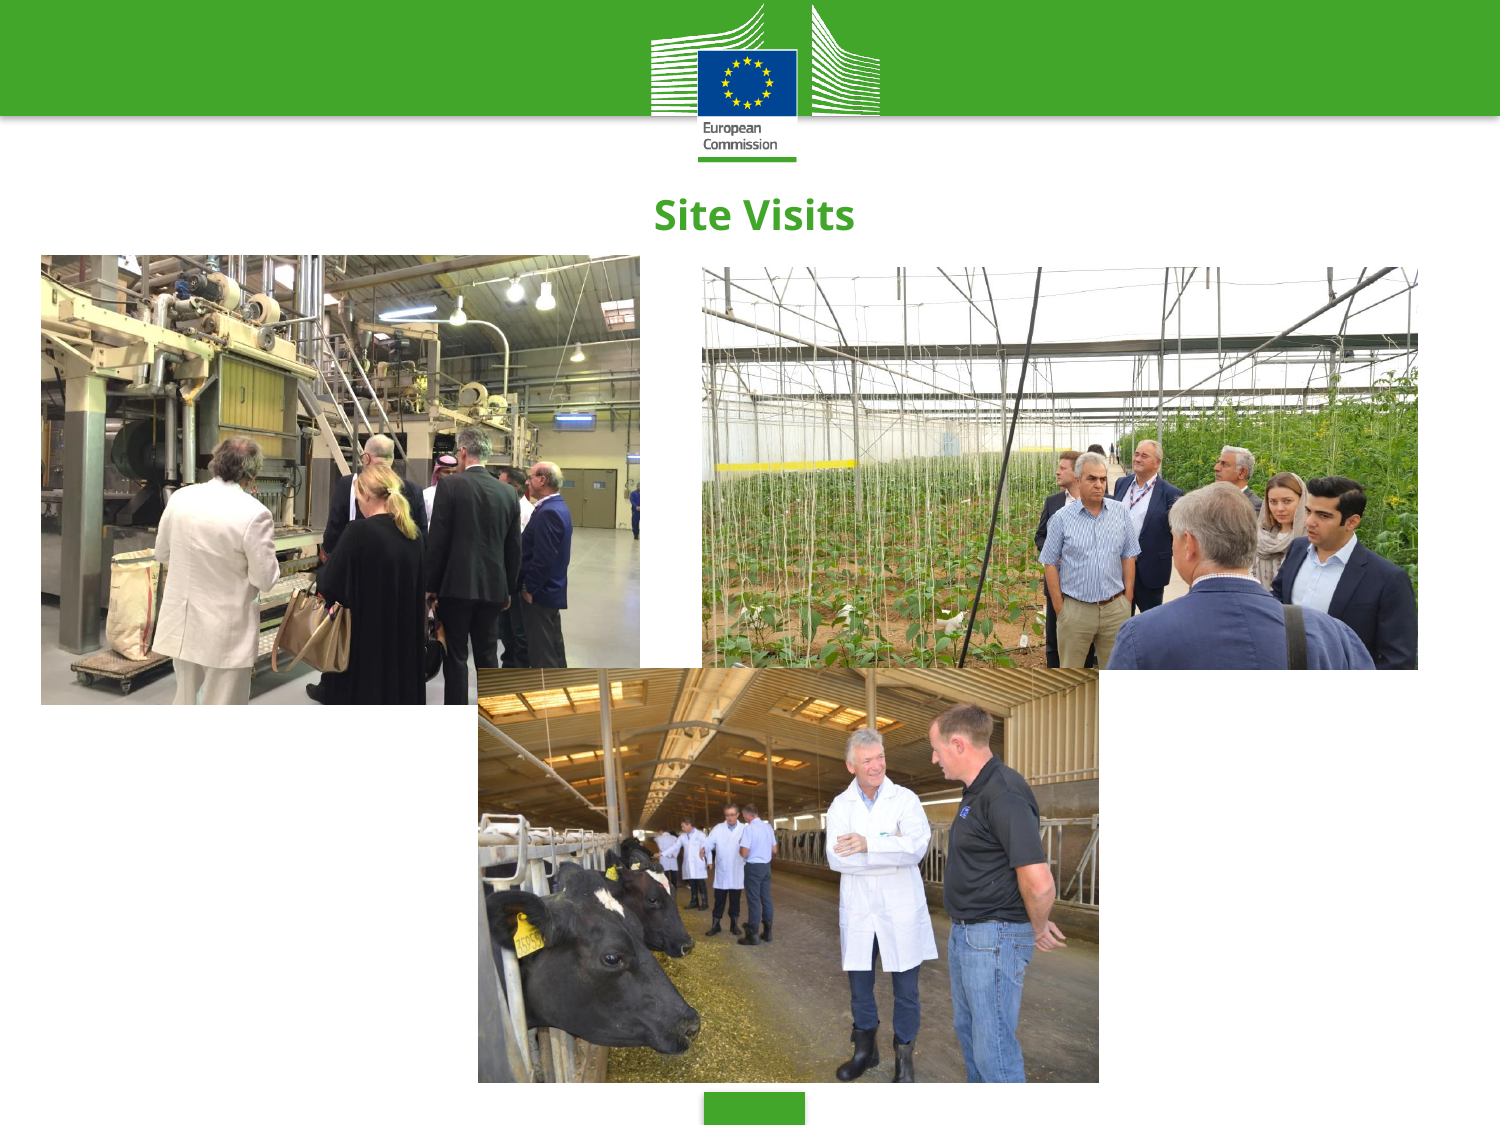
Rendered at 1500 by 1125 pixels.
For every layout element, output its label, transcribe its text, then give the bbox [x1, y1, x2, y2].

picture [40, 255, 1418, 1083]
title Site Visits [50, 172, 1459, 256]
picture [614, 3, 880, 172]
